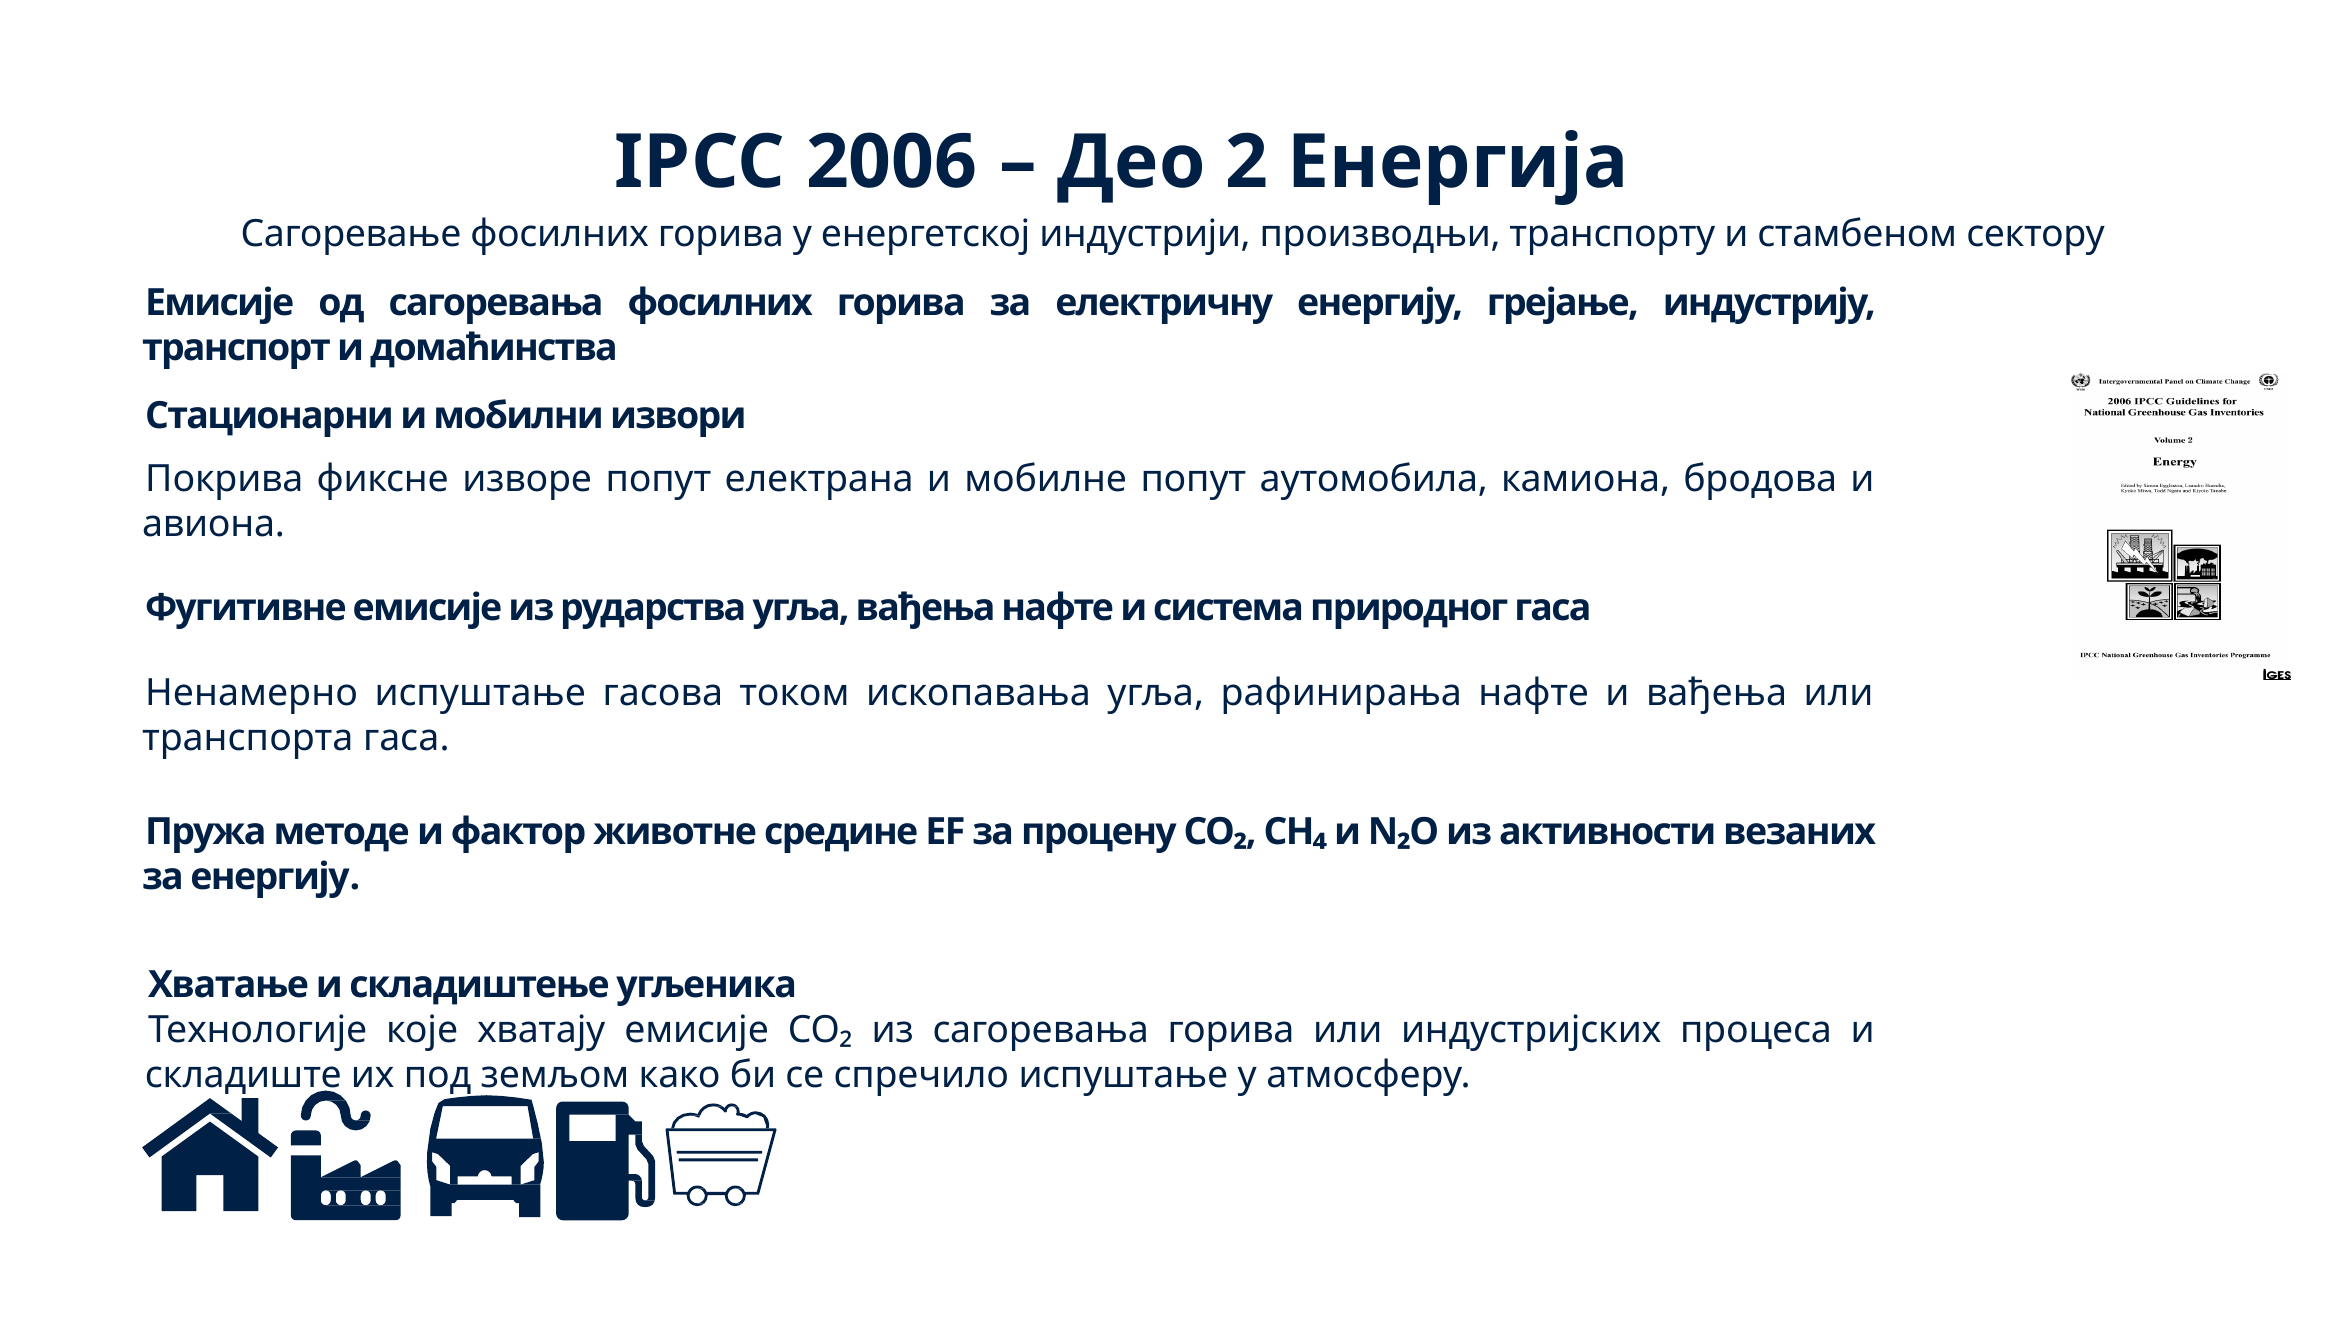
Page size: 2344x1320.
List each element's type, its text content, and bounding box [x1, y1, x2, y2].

text_box [290, 1130, 321, 1146]
text_box Сагоревање фосилних горива у енергетској индустрији, производњи, транспорту и стамбеном сектору Емисије од сагоревања фосилних горива за електричну енергију, грејање, индустрију, транспорт и домаћинства Стационарни и мобилни извори Покрива фиксне изворе попут електрана и мобилне попут аутомобила, камиона, бродова и авиона. Фугитивне емисије из рударства угља, вађења нафте и система природног гаса Ненамерно испуштање гасова током ископавања угља, рафинирања нафте и вађења или транспорта гаса. Пружа методе и фактор животне средине EF за процену CO₂, CH₄ и N₂O из активности везаних за енергију. Хватање и складиштење угљеника Технологије које хватају емисије CO₂ из сагоревања горива или индустријских процеса и складиште их под земљом како би се спречило испуштање у атмосферу. [140, 207, 2248, 1095]
text_box [161, 1121, 259, 1212]
title IPCC 2006 – Део 2 Енергија [612, 110, 1736, 207]
text_box [300, 1090, 371, 1131]
text_box [290, 1155, 401, 1221]
picture [2071, 372, 2291, 680]
text_box [665, 1103, 777, 1207]
text_box [142, 1098, 279, 1158]
text_box [556, 1101, 656, 1221]
text_box [426, 1095, 544, 1218]
